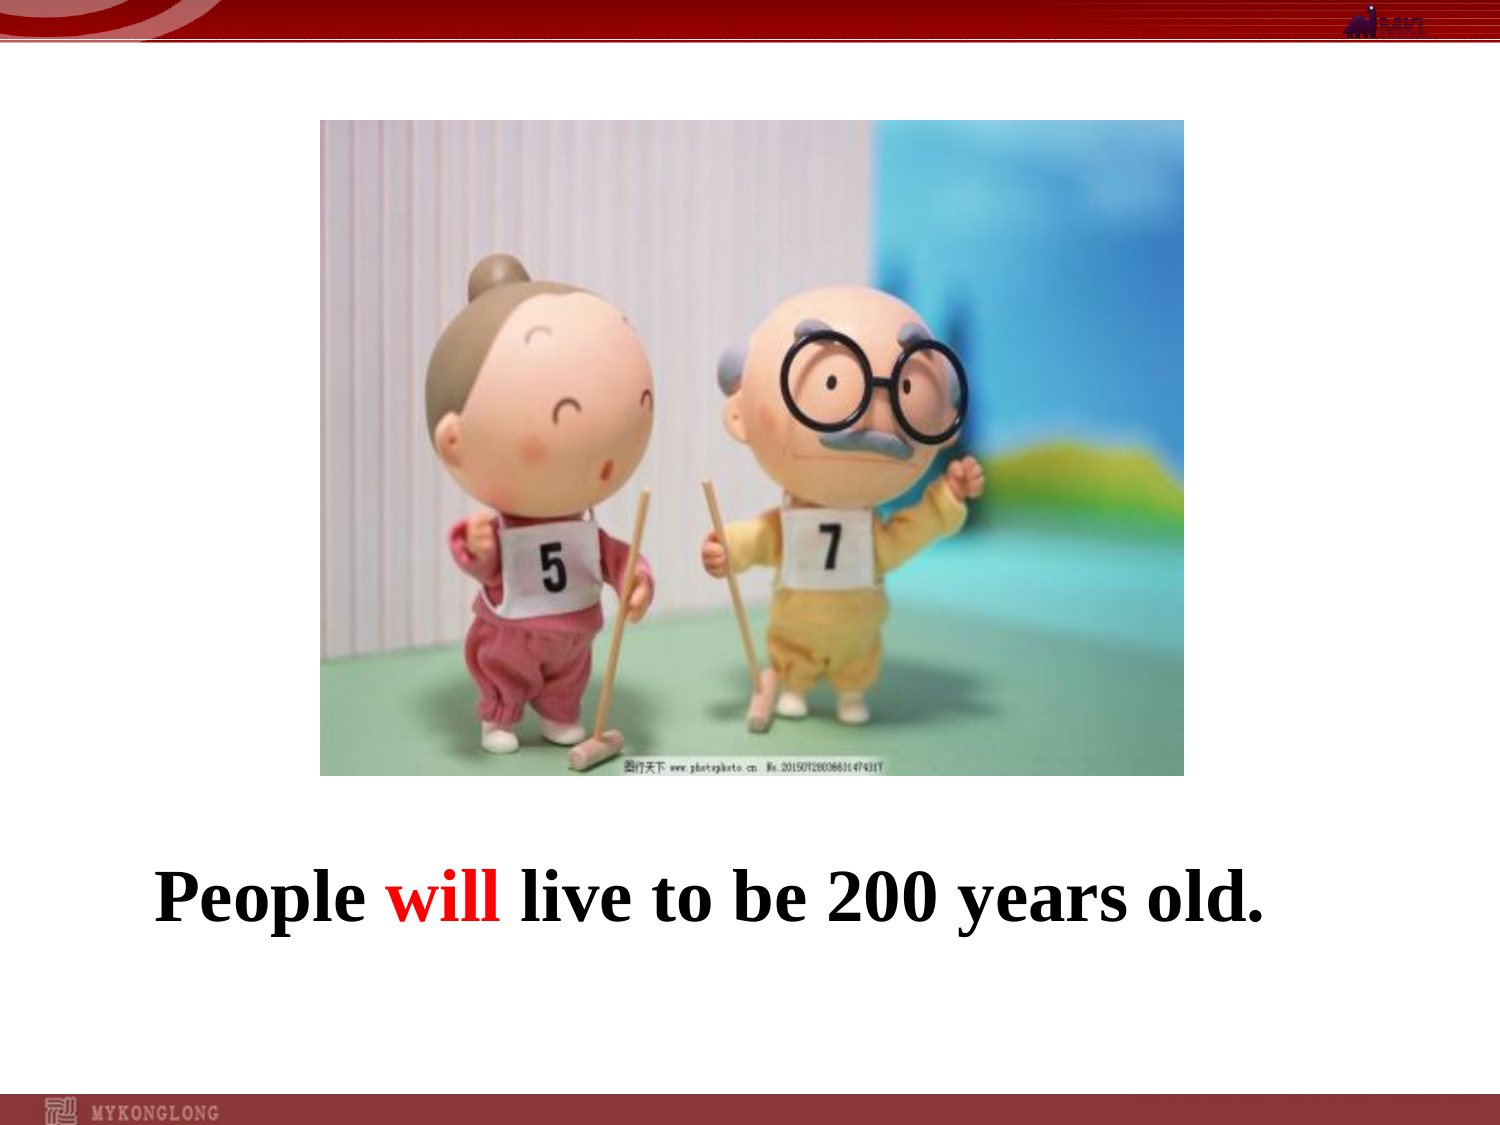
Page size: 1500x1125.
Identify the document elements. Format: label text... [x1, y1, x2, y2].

picture [0, 0, 1500, 44]
picture [0, 1094, 1500, 1125]
text_box People will live to be 200 years old. [139, 838, 1361, 944]
picture [320, 120, 1184, 776]
